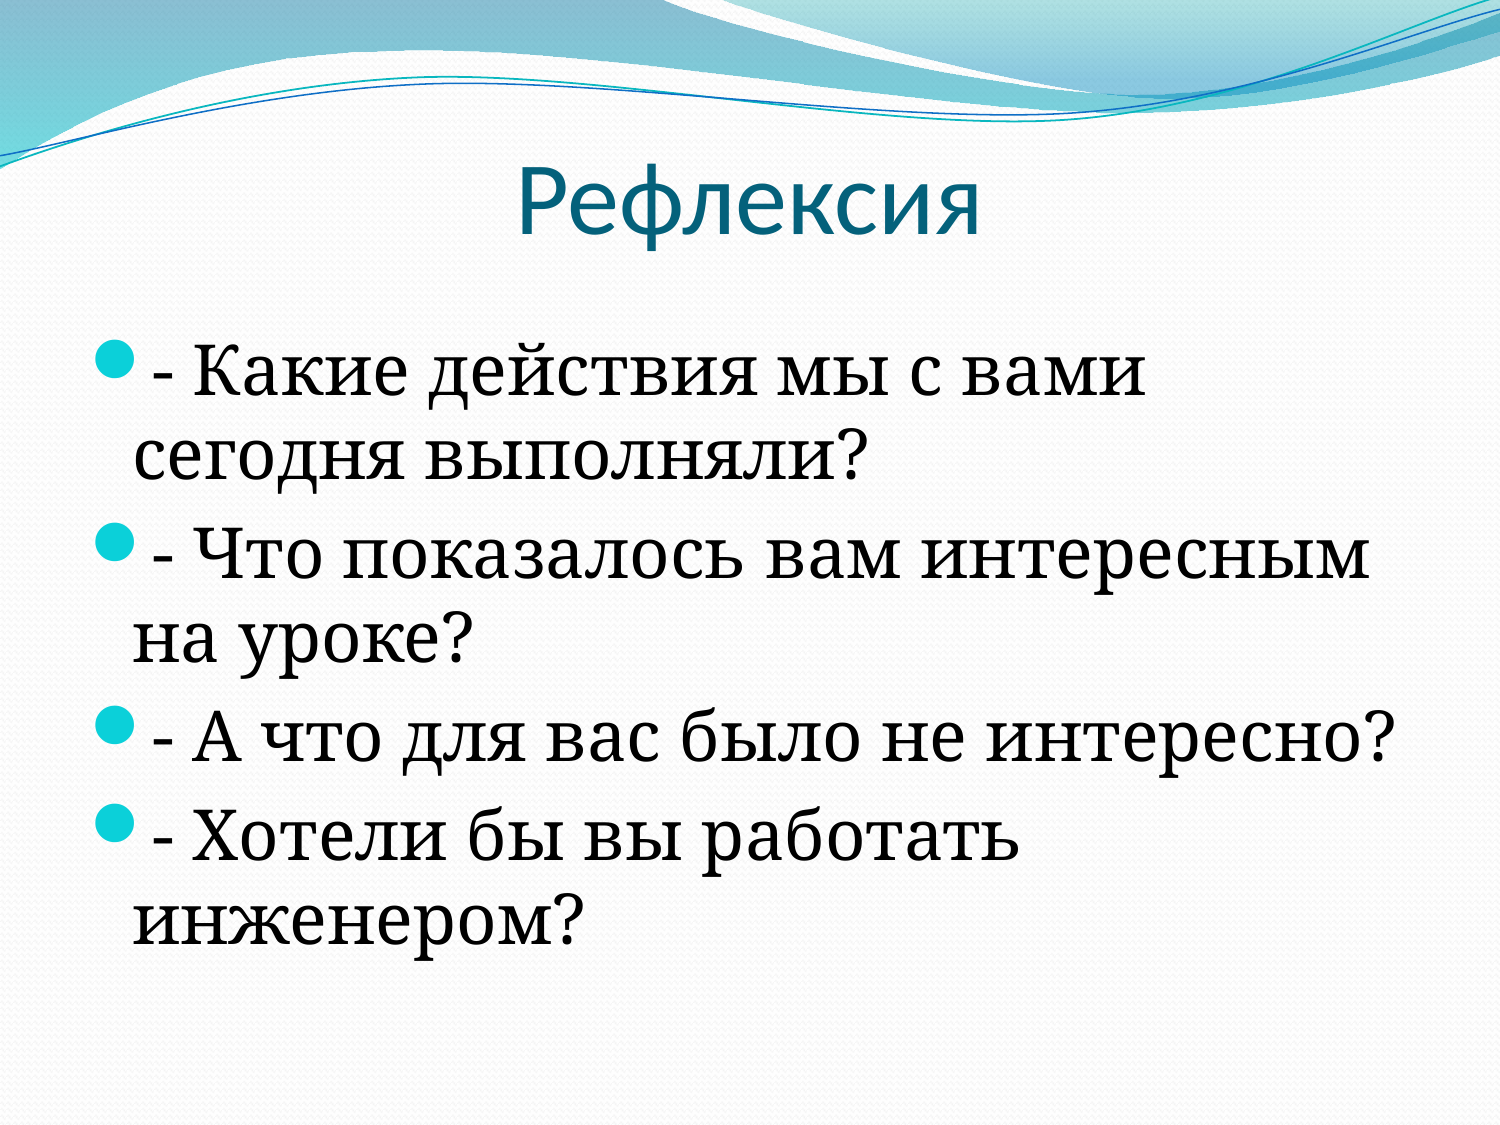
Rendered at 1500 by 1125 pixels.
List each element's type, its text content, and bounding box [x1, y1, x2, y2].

title Рефлексия [75, 115, 1425, 256]
list - Какие действия мы с вами сегодня выполняли? - Что показалось вам интересным на уроке? - А что для вас было не интересно? - Хотели бы вы работать инженером? [75, 317, 1425, 1038]
